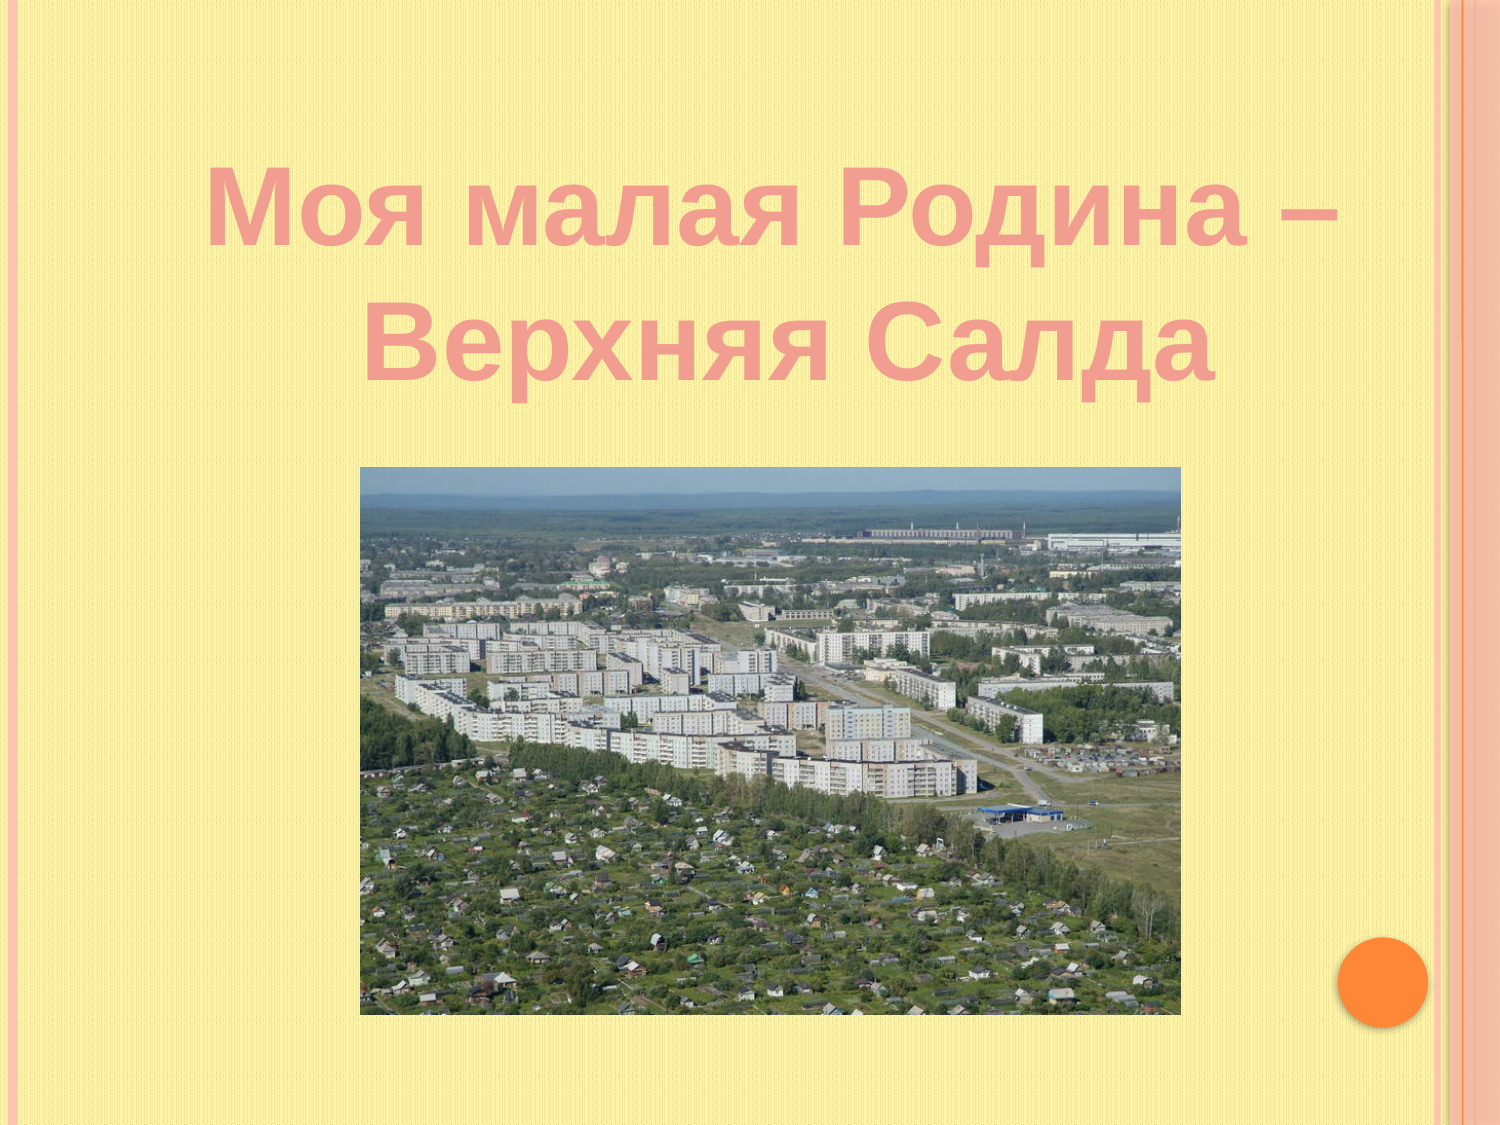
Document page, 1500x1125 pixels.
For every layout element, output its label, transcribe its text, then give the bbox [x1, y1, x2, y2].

picture [359, 467, 1182, 1016]
text_box Моя малая Родина – Верхняя Салда [188, 125, 1388, 411]
